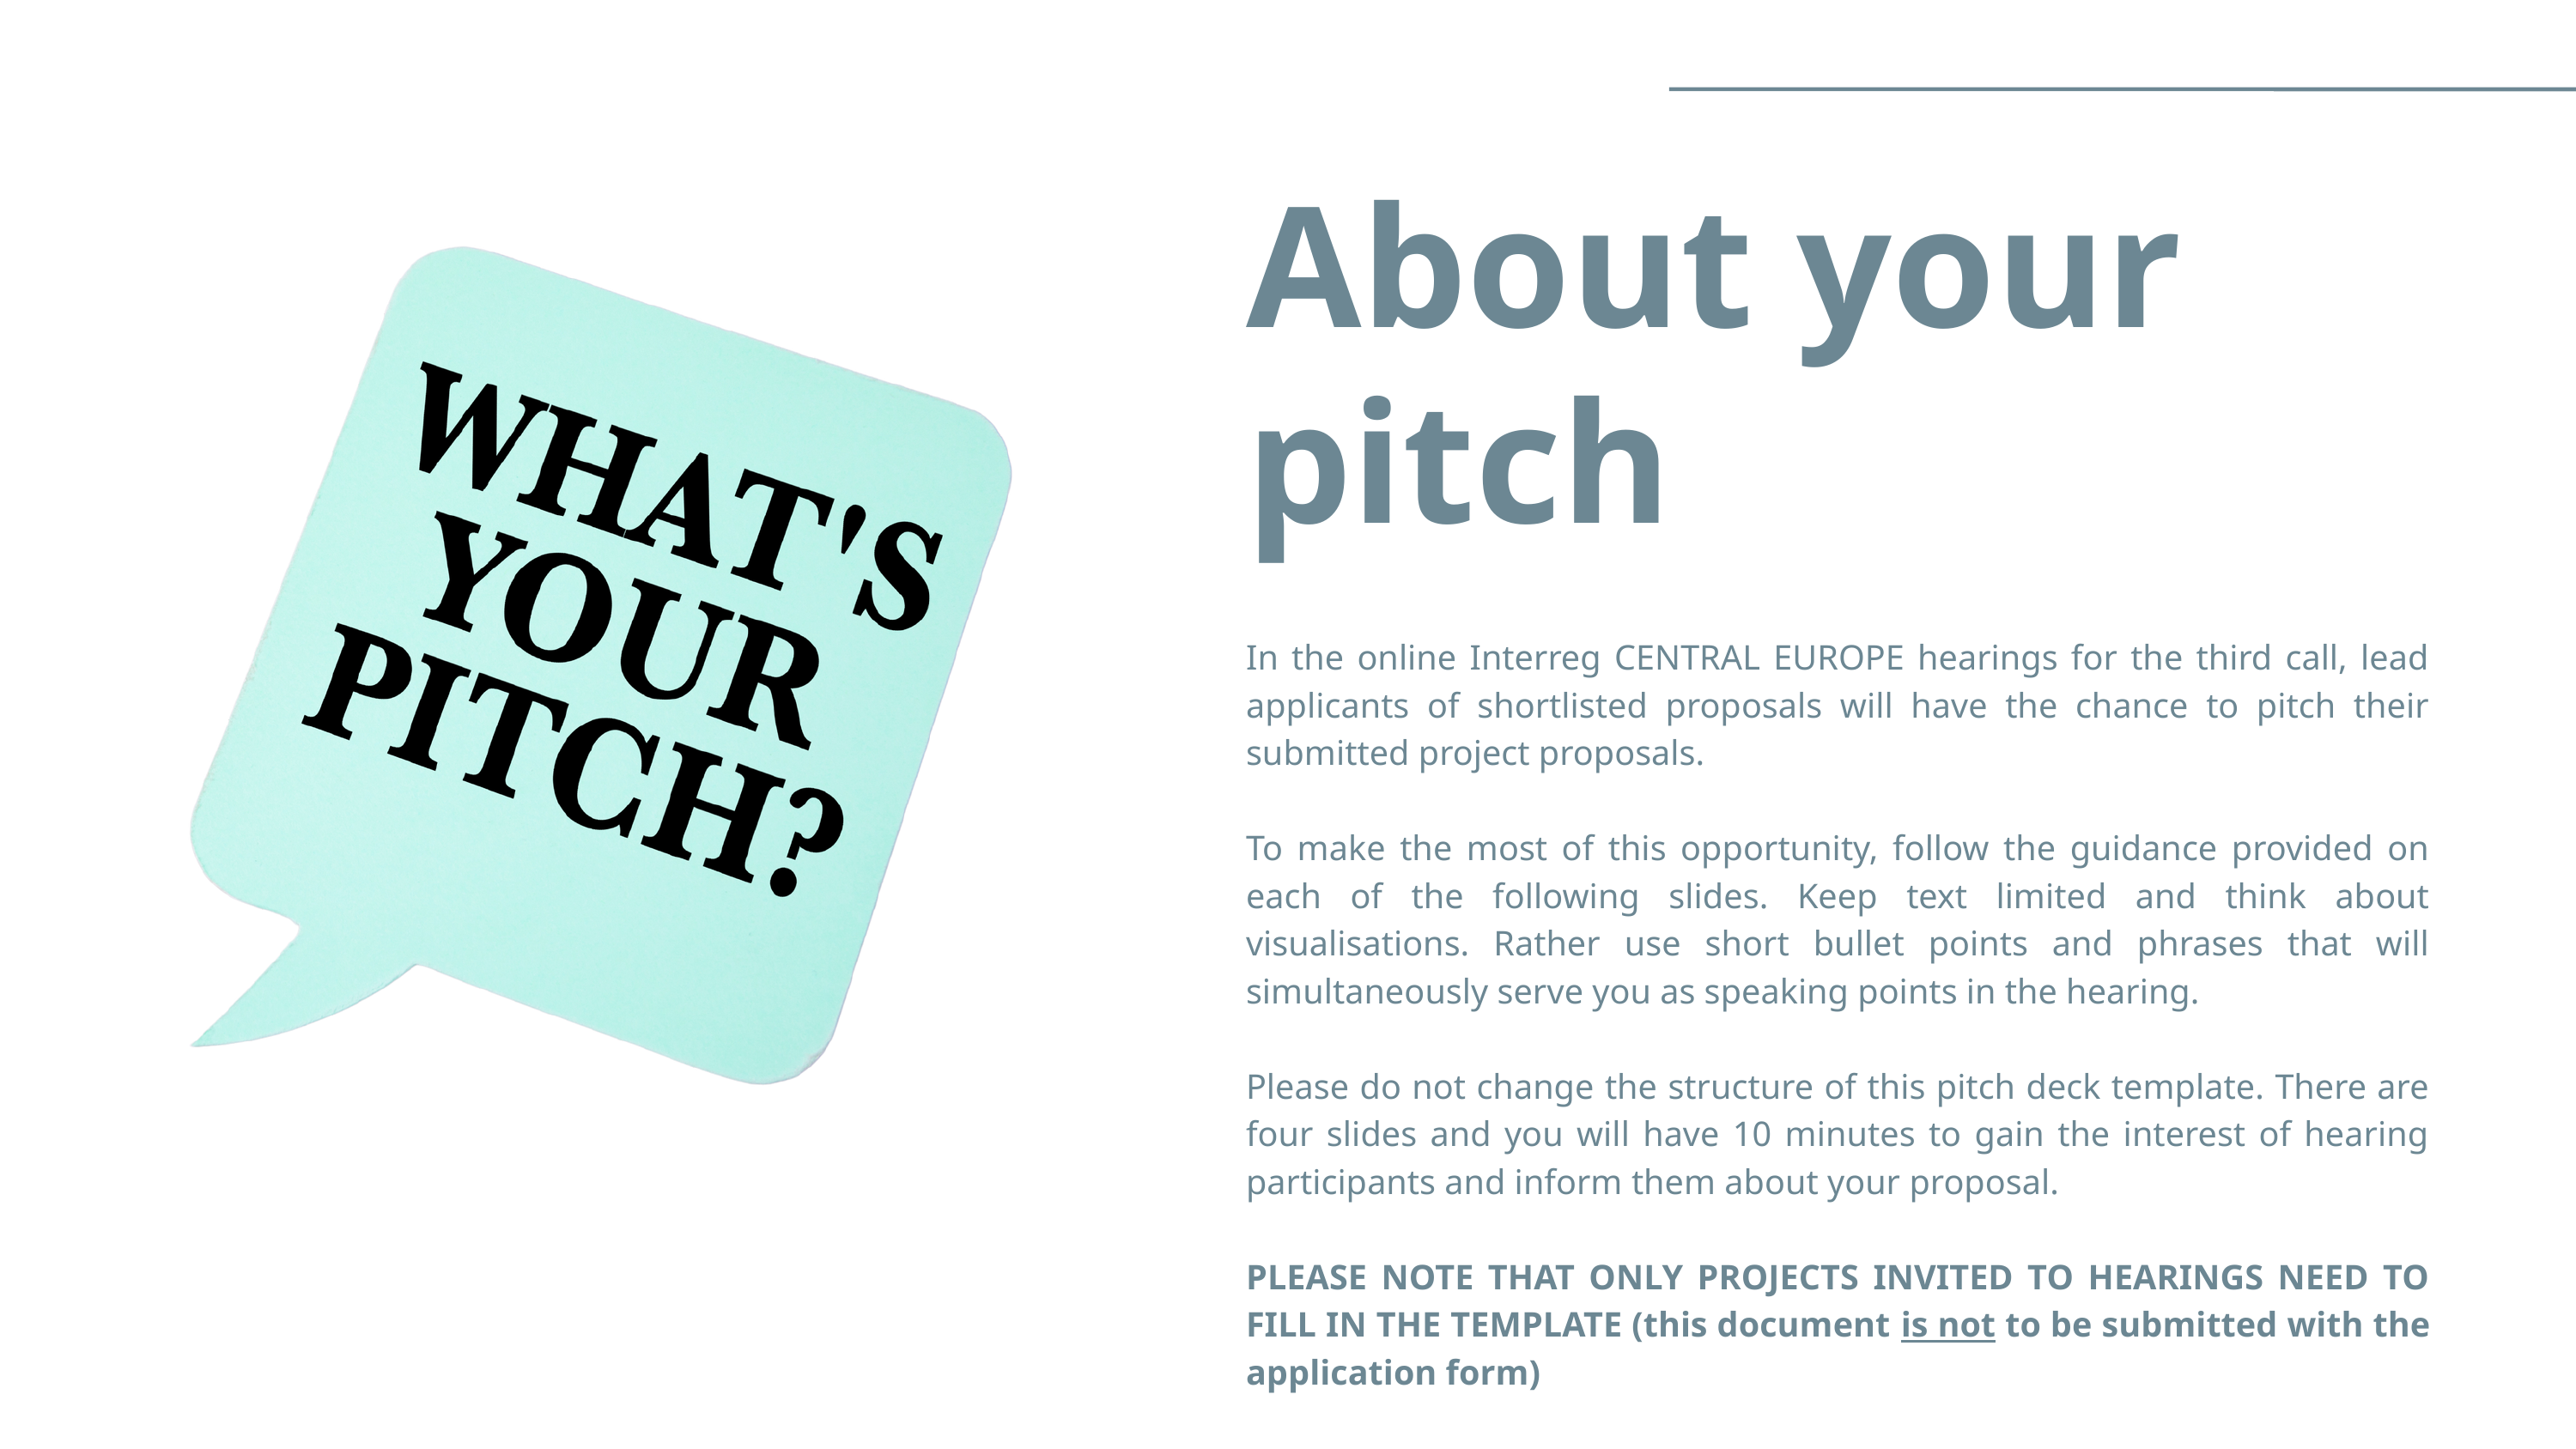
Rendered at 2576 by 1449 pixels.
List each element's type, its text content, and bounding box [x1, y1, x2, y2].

text_box About your pitch [1246, 164, 2432, 557]
text_box In the online Interreg CENTRAL EUROPE hearings for the third call, lead applicants of shortlisted proposals will have the chance to pitch their submitted project proposals. To make the most of this opportunity, follow the guidance provided on each of the following slides. Keep text limited and think about visualisations. Rather use short bullet points and phrases that will simultaneously serve you as speaking points in the hearing. Please do not change the structure of this pitch deck template. There are four slides and you will have 10 minutes to gain the interest of hearing participants and inform them about your proposal. PLEASE NOTE THAT ONLY PROJECTS INVITED TO HEARINGS NEED TO FILL IN THE TEMPLATE (this document is not to be submitted with the application form) [1246, 628, 2432, 1392]
text_box [177, 173, 1060, 1304]
